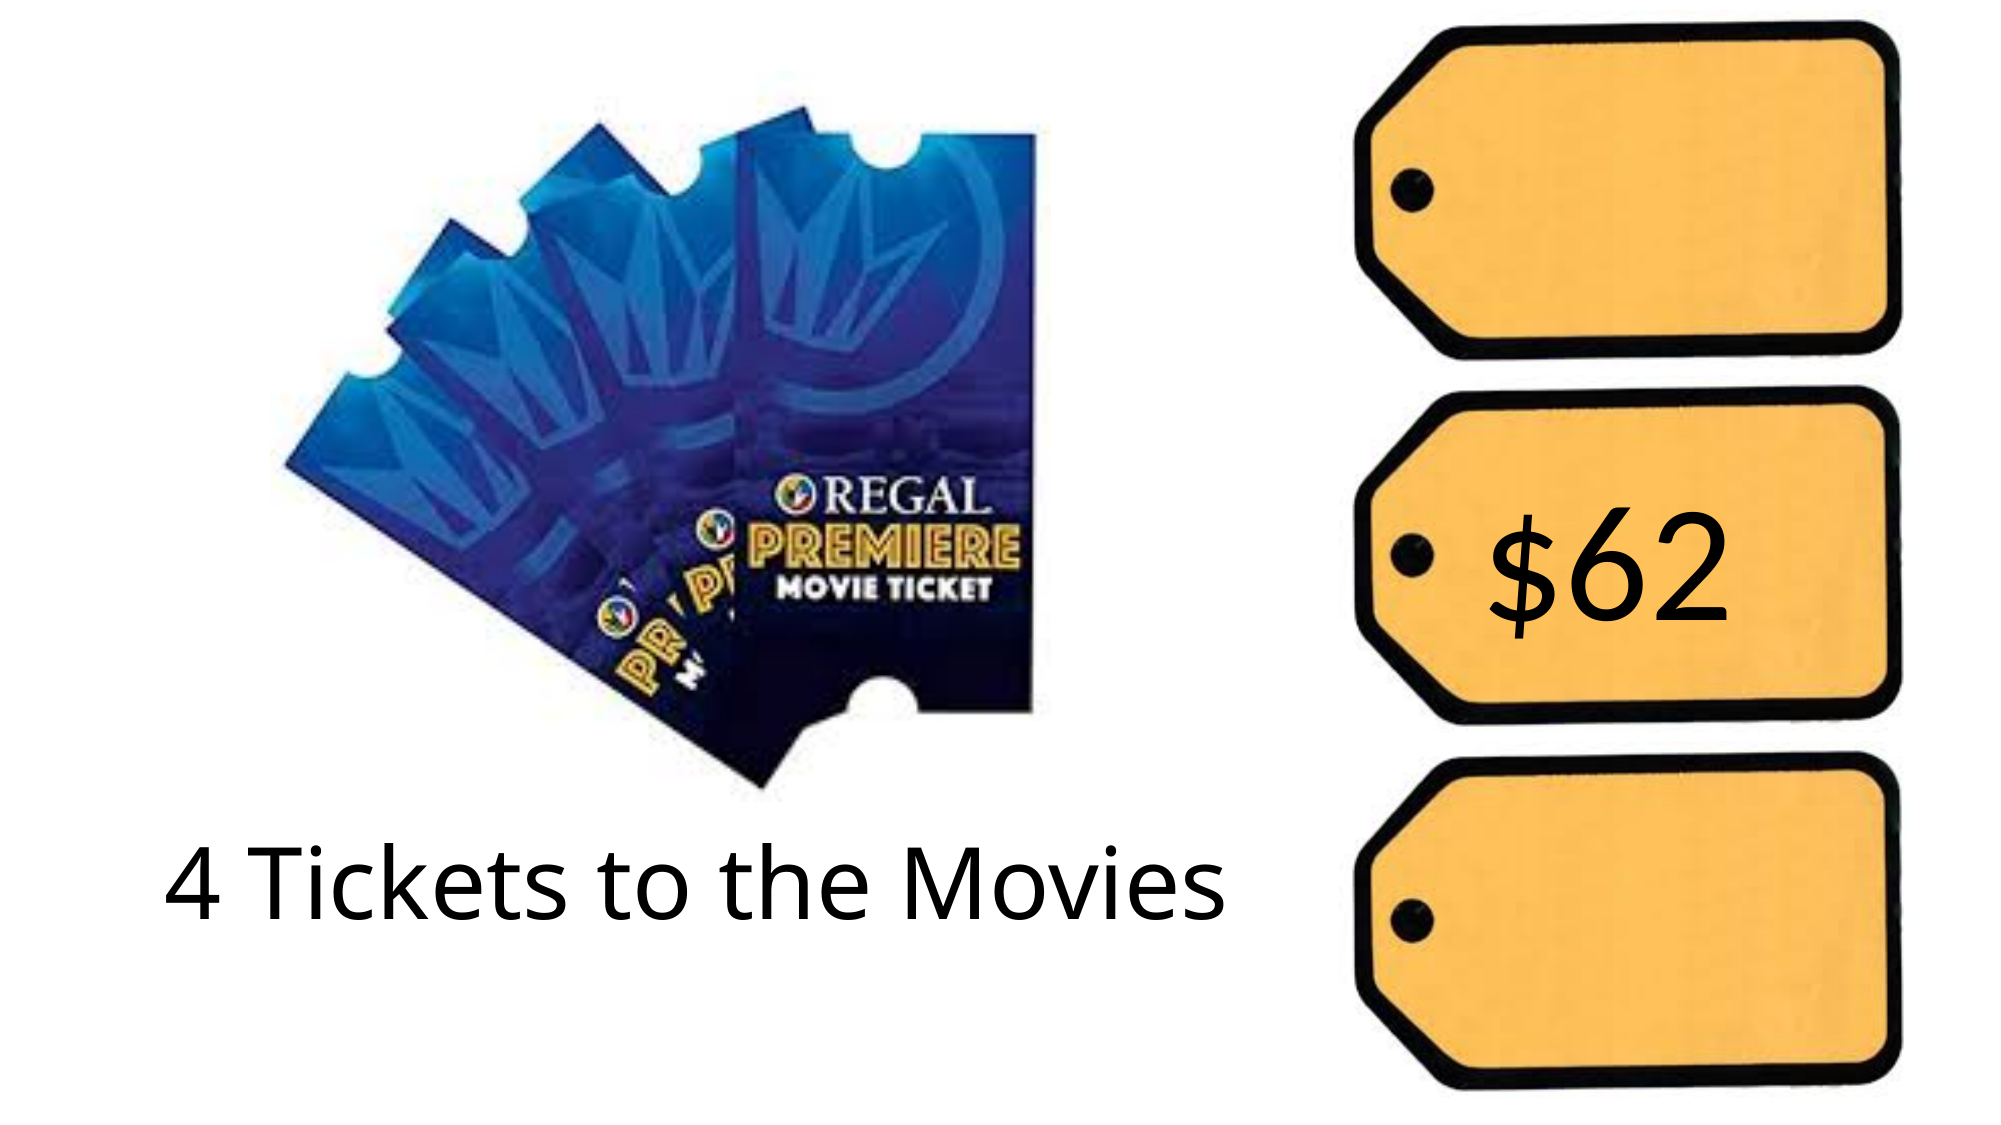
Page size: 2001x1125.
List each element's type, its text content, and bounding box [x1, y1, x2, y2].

picture [1339, 741, 1912, 1100]
text_box 4 Tickets to the Movies [113, 812, 1281, 948]
picture [1339, 10, 1912, 370]
picture [1339, 375, 1912, 735]
picture [270, 71, 1051, 813]
